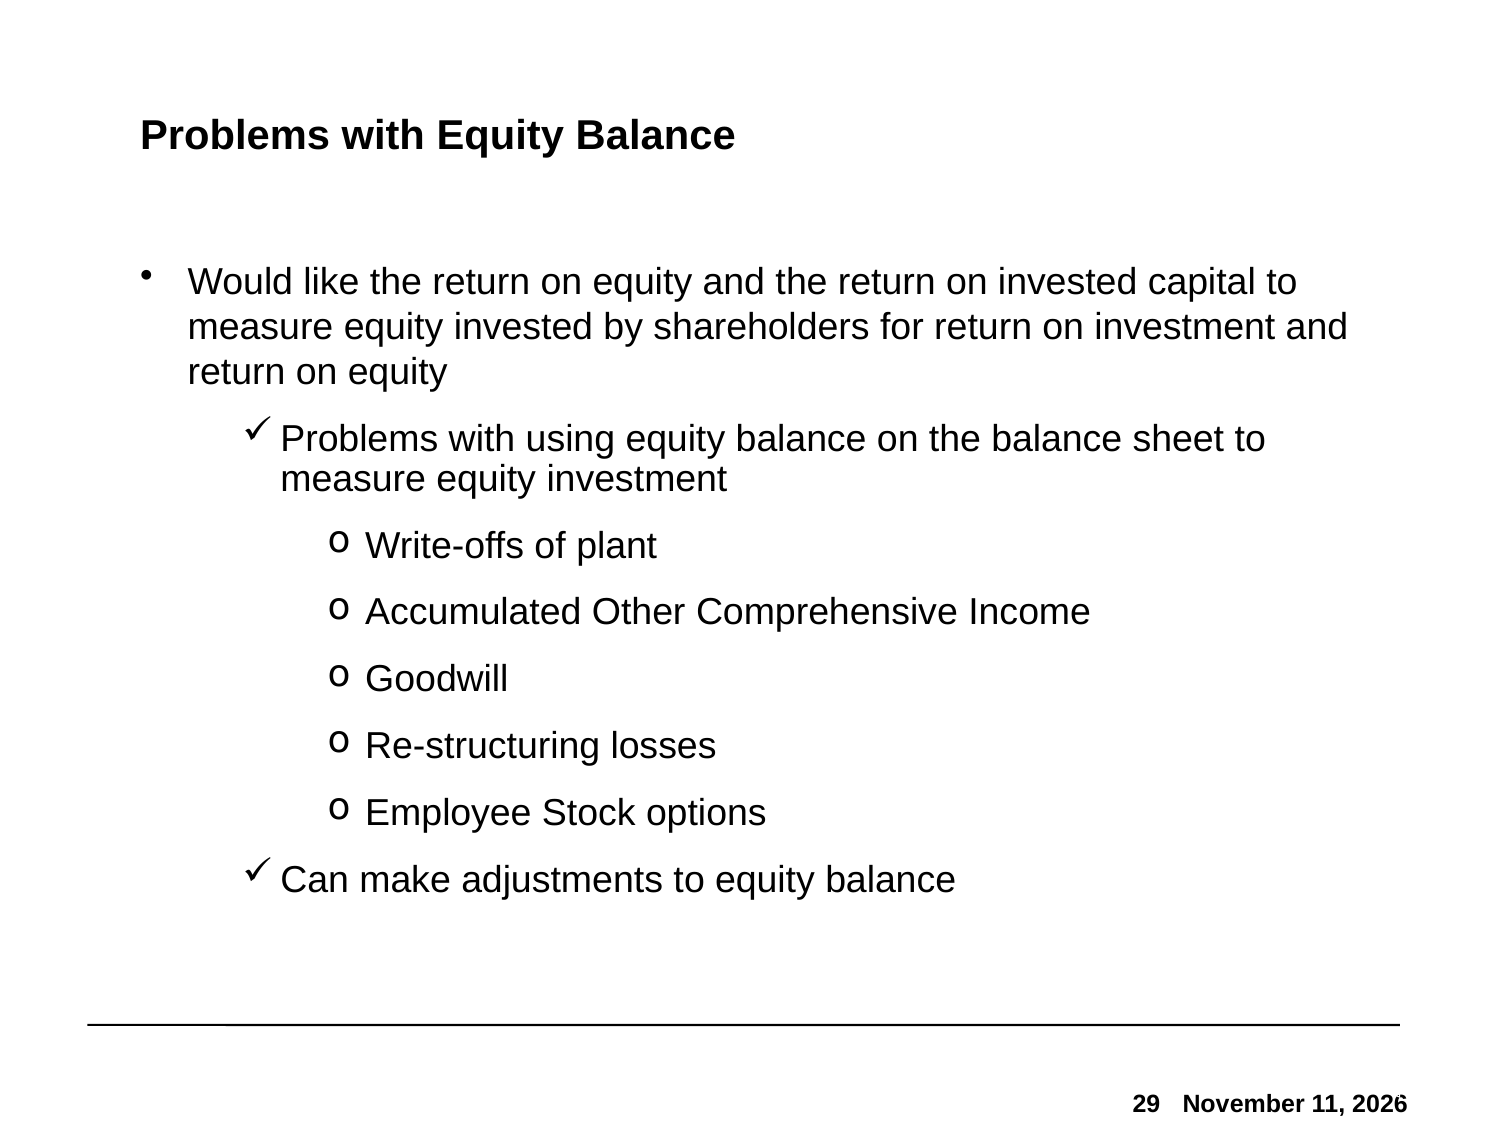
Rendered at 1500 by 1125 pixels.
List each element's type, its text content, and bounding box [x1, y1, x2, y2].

title Problems with Equity Balance [124, 99, 1401, 226]
list Would like the return on equity and the return on invested capital to measure equity invested by shareholders for return on investment and return on equity Problems with using equity balance on the balance sheet to measure equity investment Write-offs of plant Accumulated Other Comprehensive Income Goodwill Re-structuring losses Employee Stock options Can make adjustments to equity balance [124, 249, 1426, 1013]
